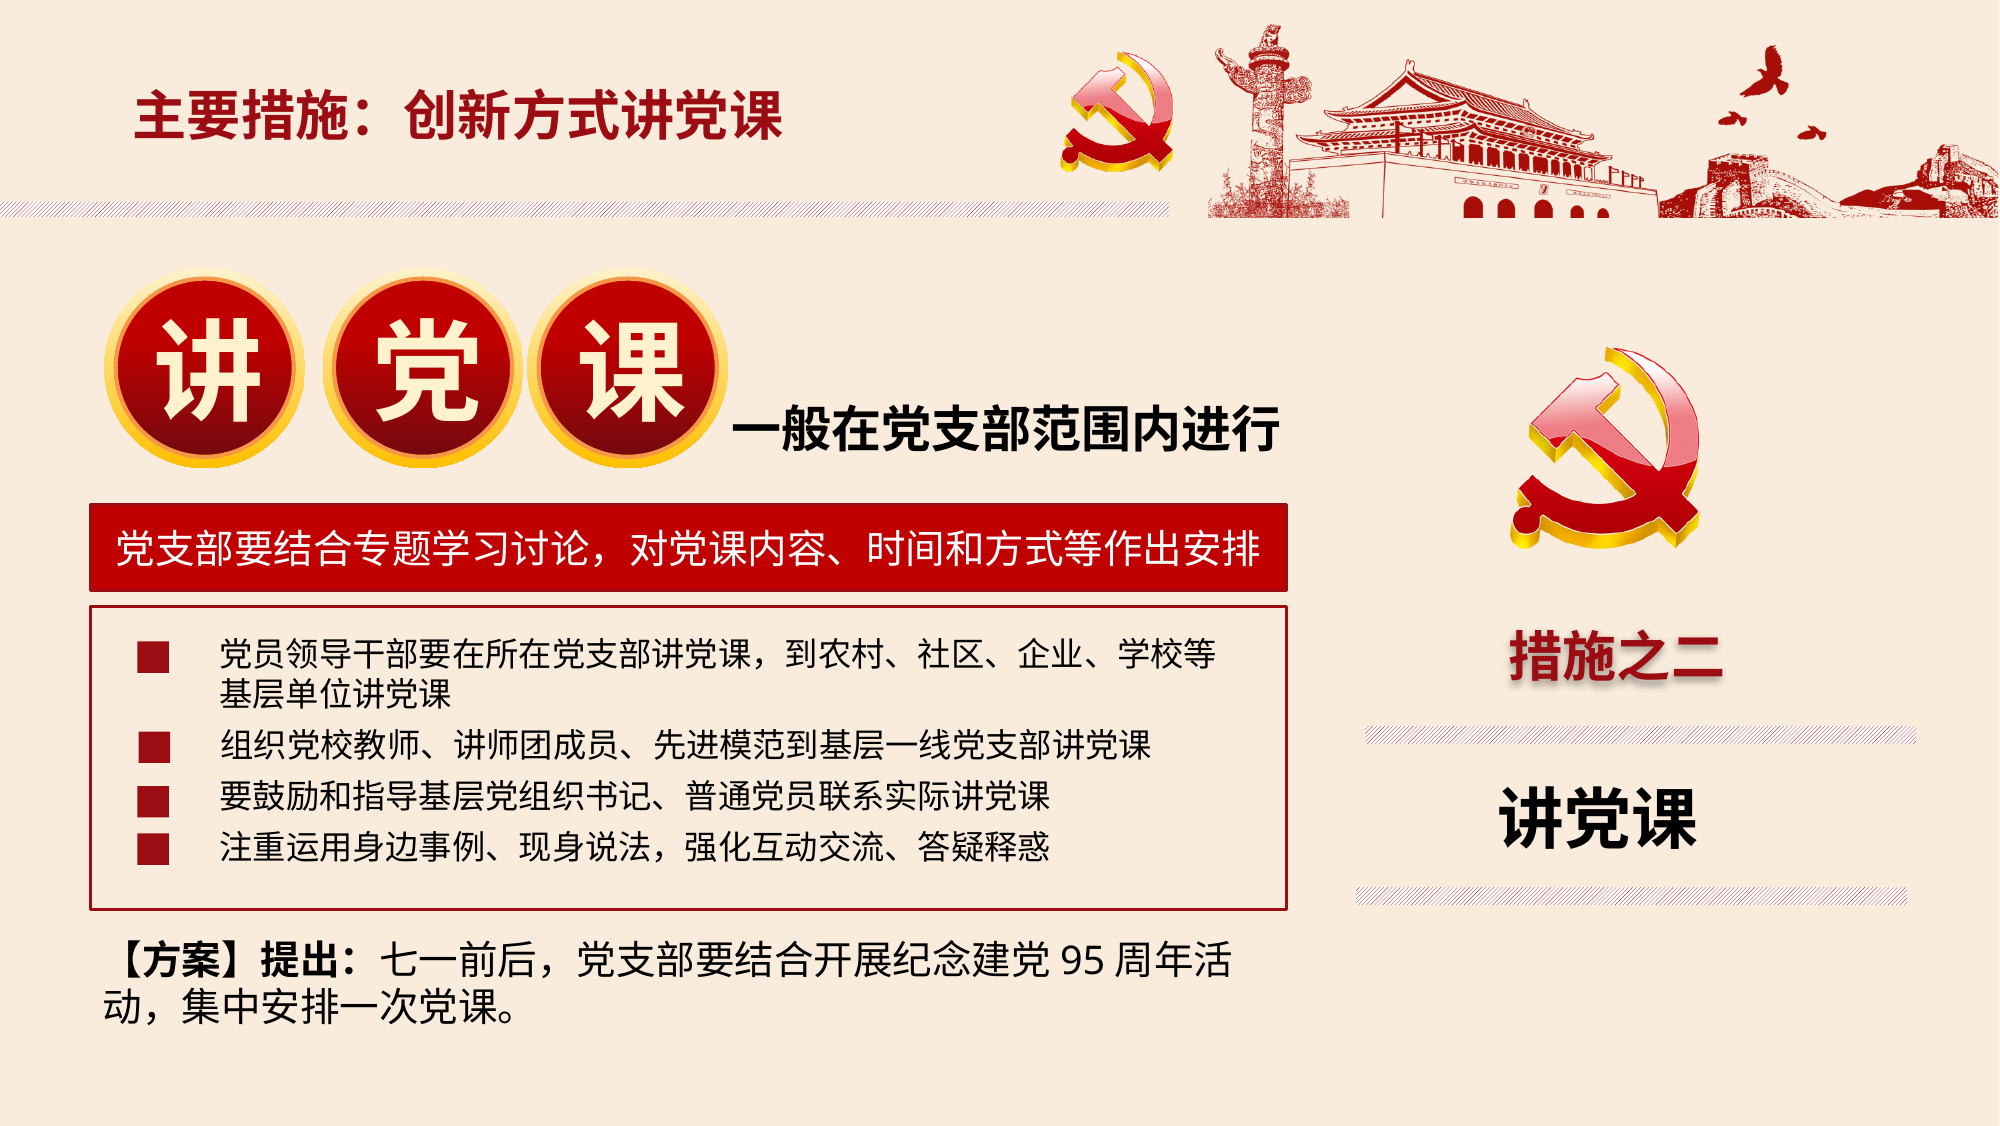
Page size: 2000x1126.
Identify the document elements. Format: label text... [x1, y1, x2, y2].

text_box [1354, 885, 1909, 907]
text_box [527, 267, 729, 469]
text_box 一般在党支部范围内进行 [733, 387, 1302, 468]
text_box 措施之二 [1488, 612, 1746, 698]
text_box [89, 606, 1288, 910]
text_box 党支部要结合专题学习讨论，对党课内容、时间和方式等作出安排 [88, 502, 1289, 593]
picture [0, 0, 2000, 1126]
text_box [104, 267, 306, 469]
text_box [1363, 724, 1918, 746]
text_box 讲党课 [1477, 767, 1719, 867]
text_box 【方案】提出：七一前后，党支部要结合开展纪念建党95周年活动，集中安排一次党课。 [82, 924, 1288, 1040]
list 主要措施：创新方式讲党课 [117, 74, 906, 169]
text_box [322, 267, 524, 469]
